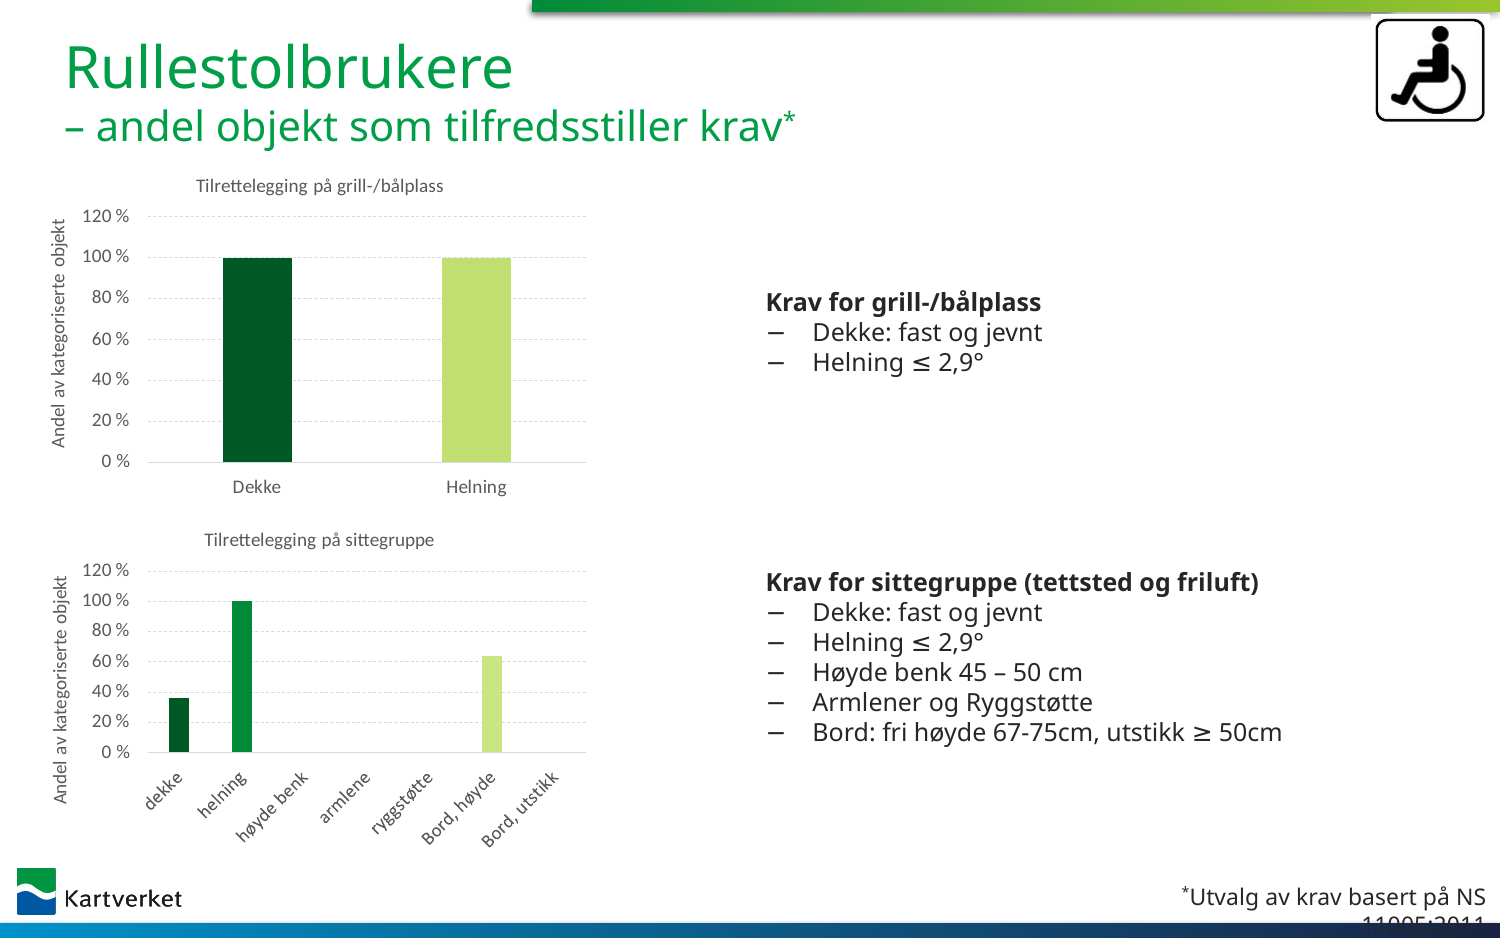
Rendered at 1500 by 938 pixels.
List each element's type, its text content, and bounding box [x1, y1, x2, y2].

picture [1371, 13, 1491, 127]
text_box Krav for sittegruppe (tettsted og friluft) Dekke: fast og jevnt Helning ≤ 2,9° Høyde benk 45 – 50 cm Armlener og Ryggstøtte Bord: fri høyde 67-75cm, utstikk ≥ 50cm [750, 559, 1500, 754]
picture [41, 166, 597, 505]
text_box Rullestolbrukere – andel objekt som tilfredsstiller krav* [49, 14, 1431, 158]
picture [41, 520, 597, 859]
text_box Krav for grill-/bålplass Dekke: fast og jevnt Helning ≤ 2,9° [750, 279, 1452, 384]
text_box *Utvalg av krav basert på NS 11005:2011 [1068, 873, 1500, 938]
